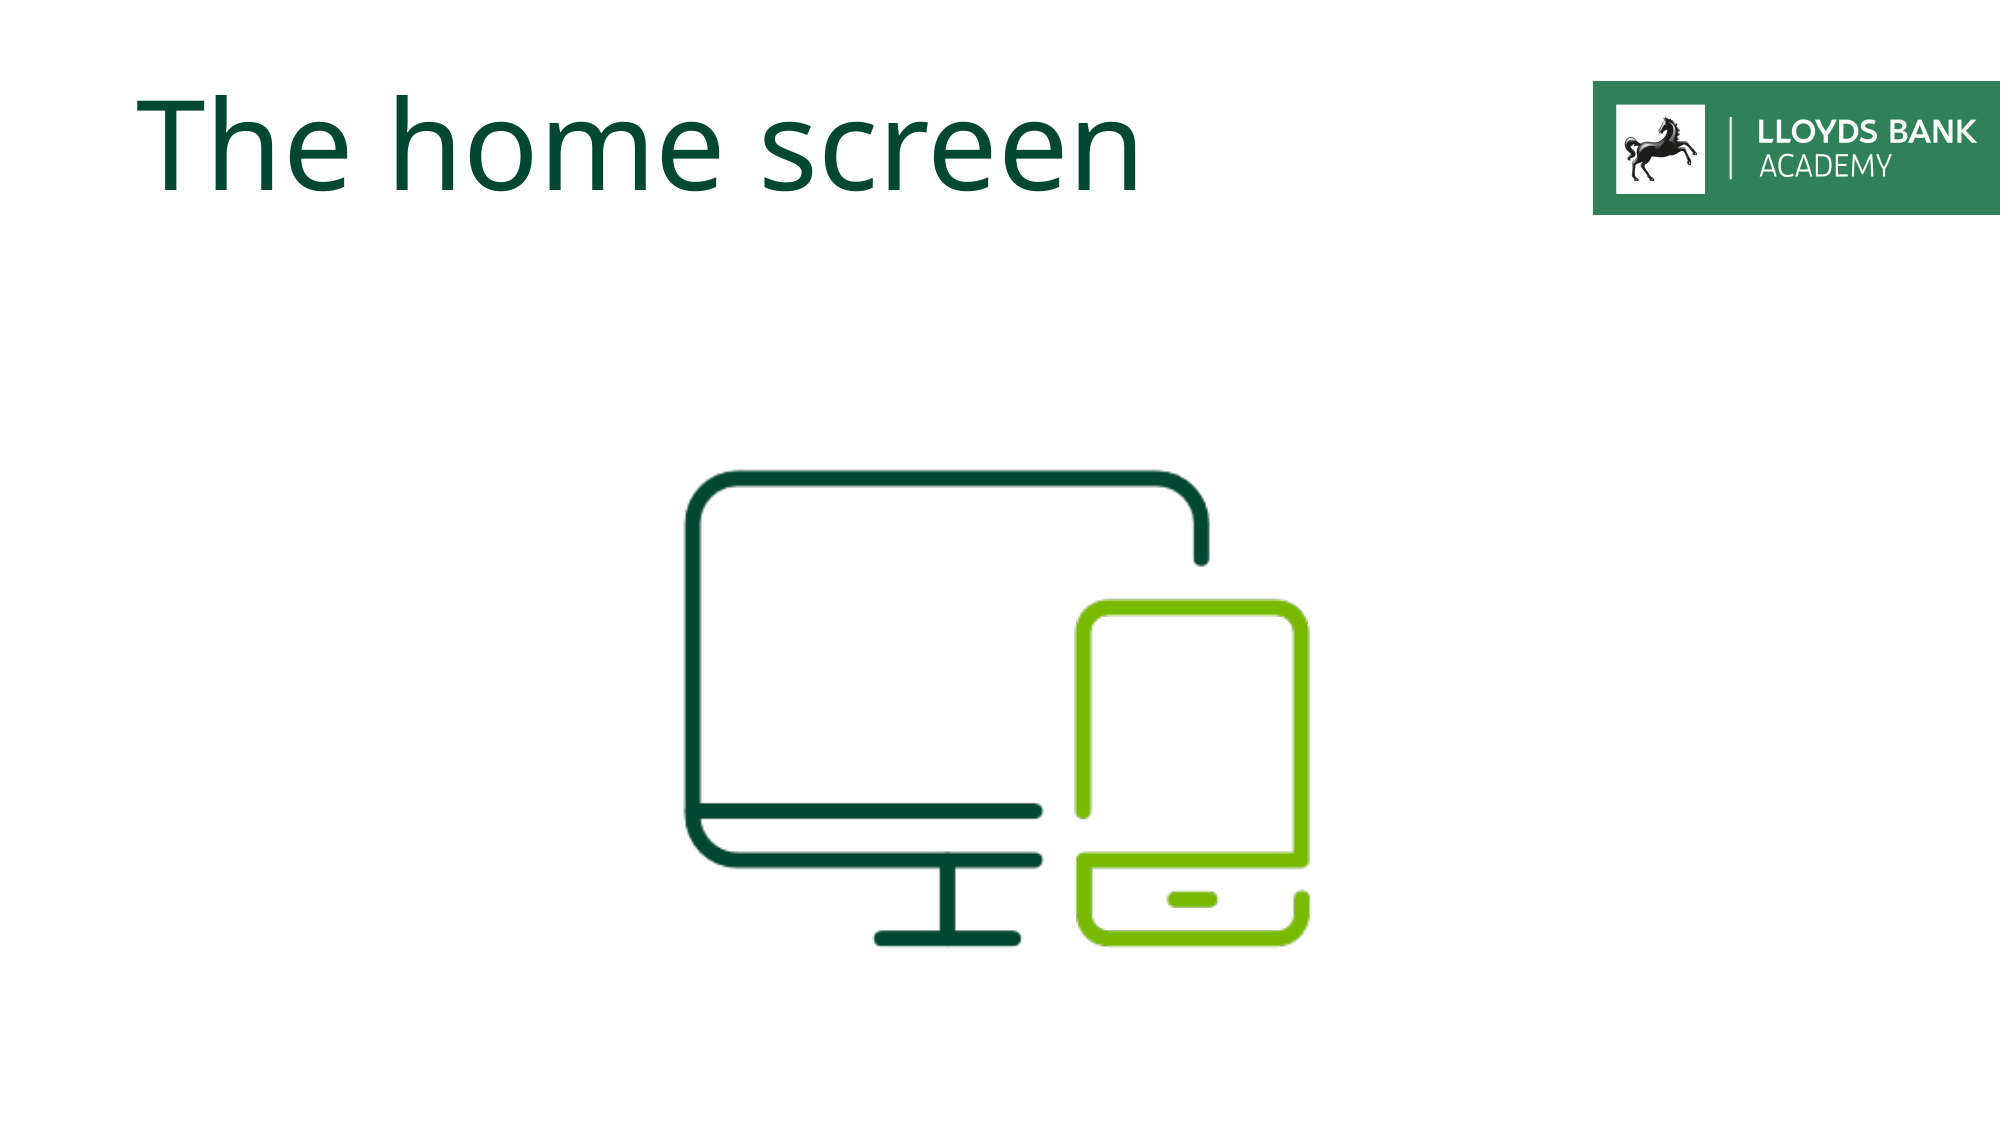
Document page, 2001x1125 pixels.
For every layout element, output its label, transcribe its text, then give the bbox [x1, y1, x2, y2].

picture [1593, 81, 2000, 215]
picture [565, 286, 1435, 1125]
list The home screen [121, 75, 1579, 221]
